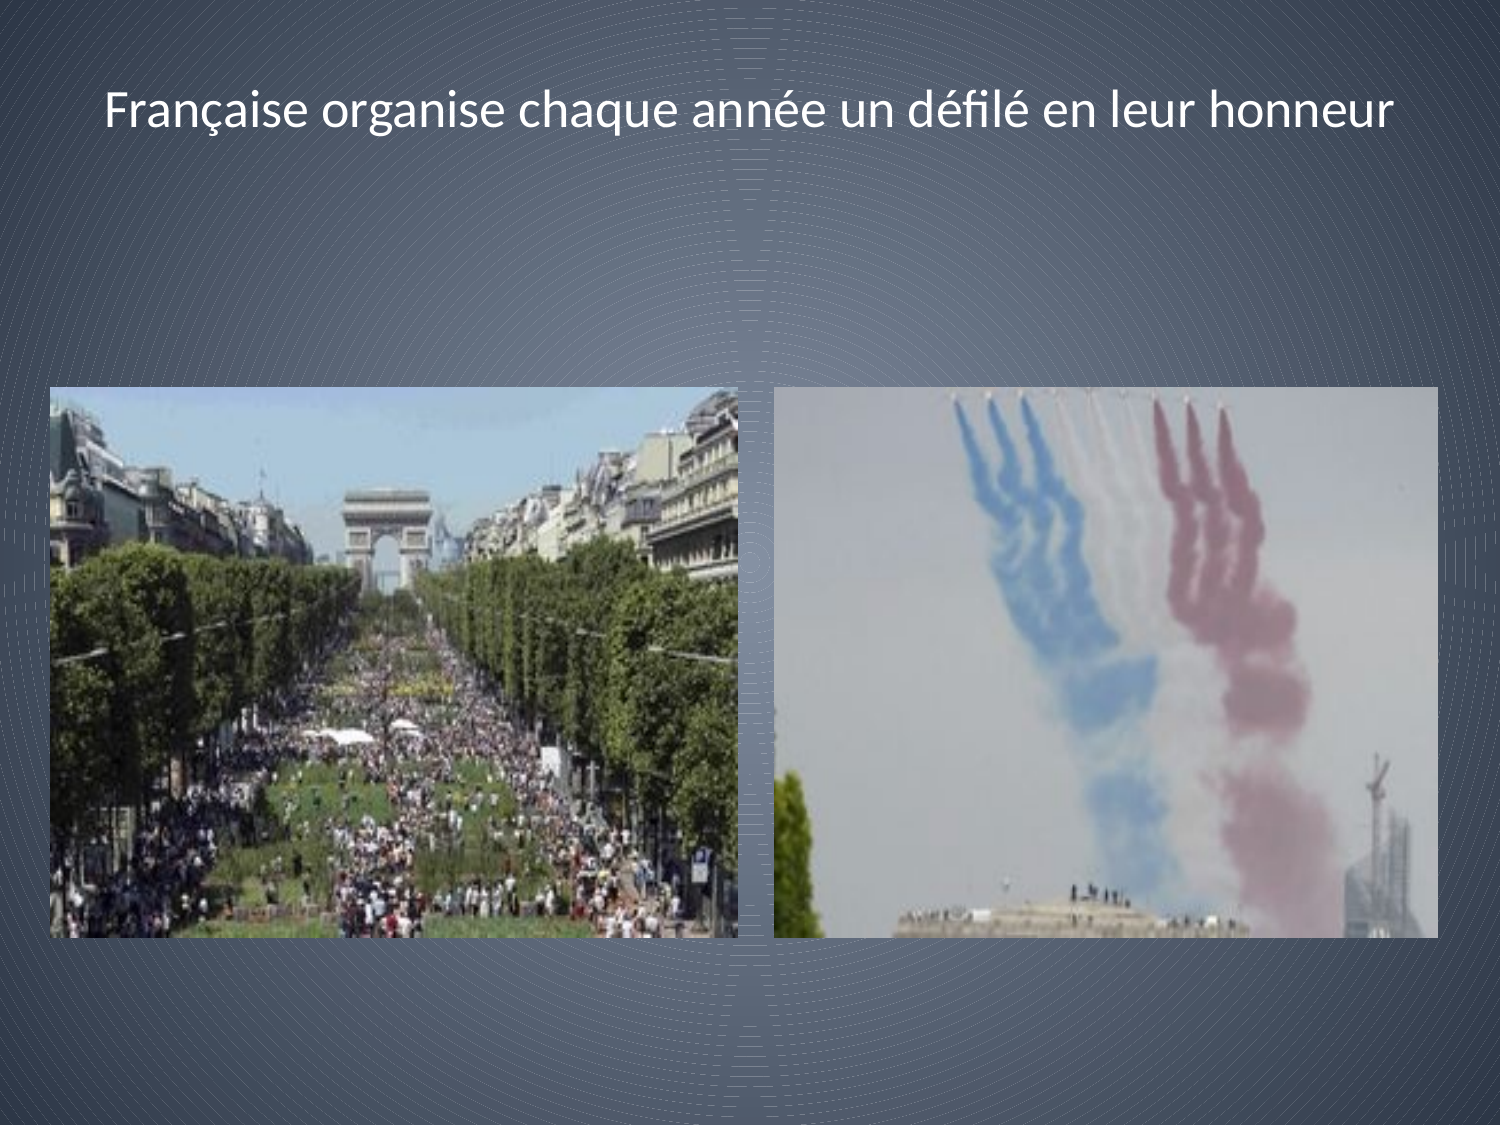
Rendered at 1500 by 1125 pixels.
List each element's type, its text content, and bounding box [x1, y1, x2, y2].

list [774, 387, 1438, 938]
title Française organise chaque année un défilé en leur honneur [75, 45, 1425, 233]
picture [49, 387, 738, 938]
